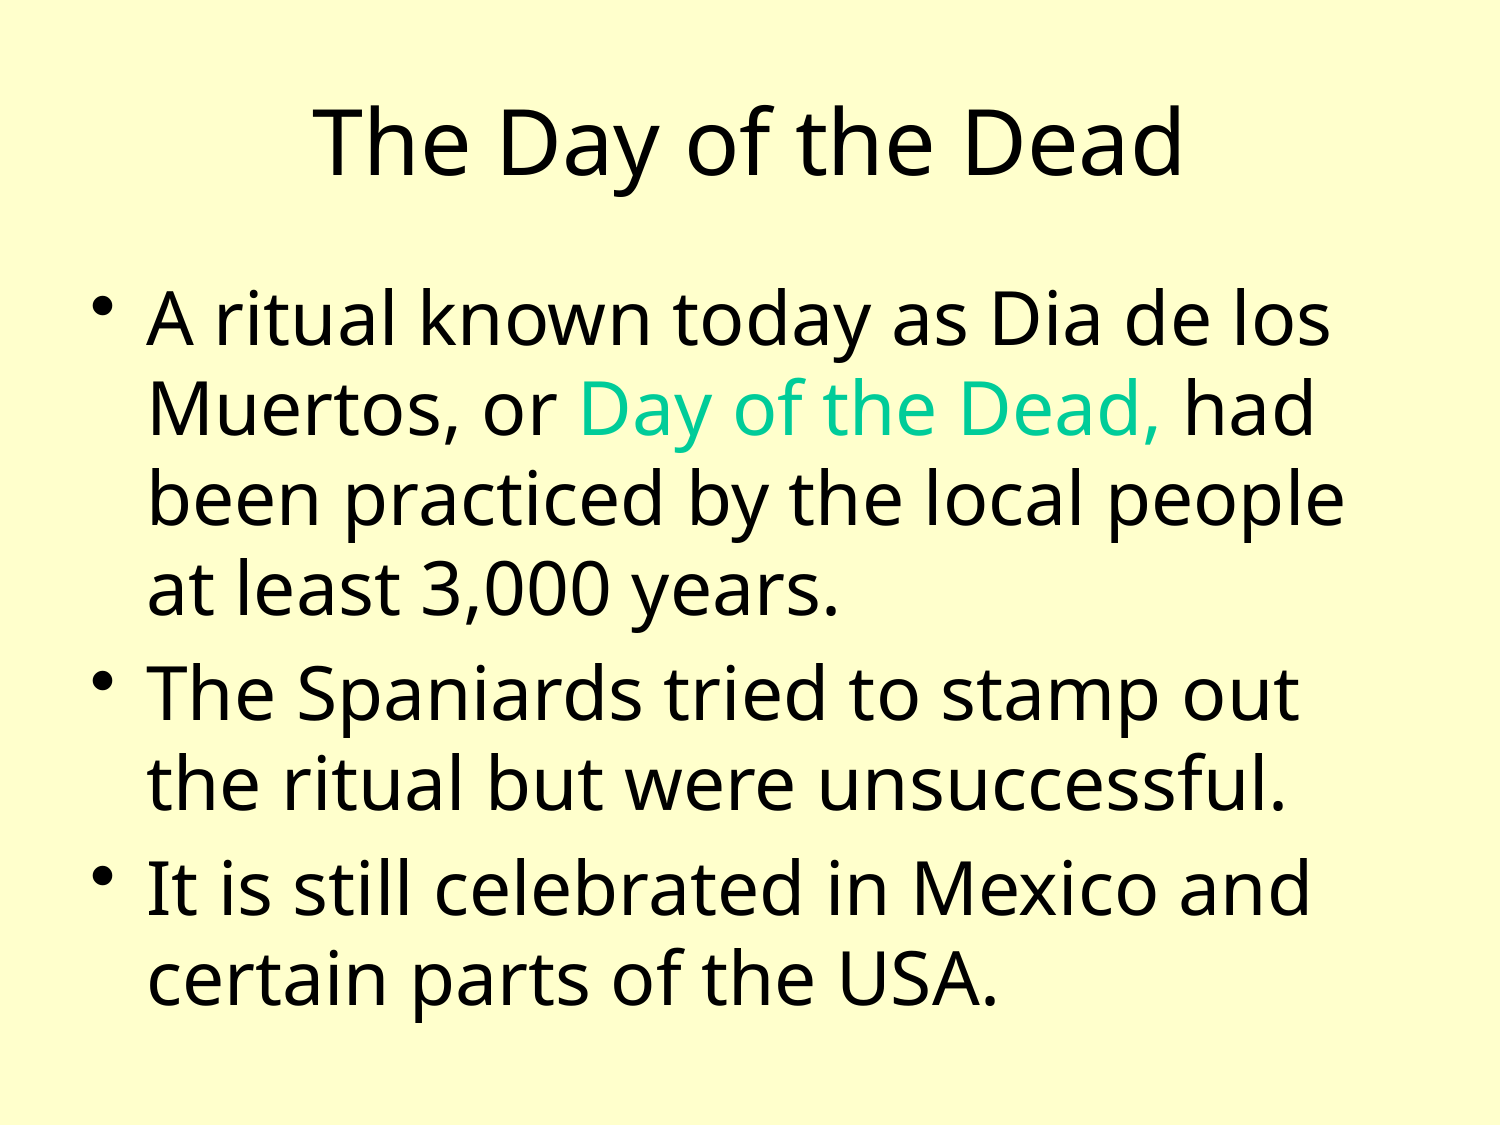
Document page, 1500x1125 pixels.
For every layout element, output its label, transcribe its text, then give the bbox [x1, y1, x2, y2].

title The Day of the Dead [74, 44, 1426, 233]
list A ritual known today as Dia de los Muertos, or Day of the Dead, had been practiced by the local people at least 3,000 years. The Spaniards tried to stamp out the ritual but were unsuccessful. It is still celebrated in Mexico and certain parts of the USA. [74, 262, 1426, 1006]
